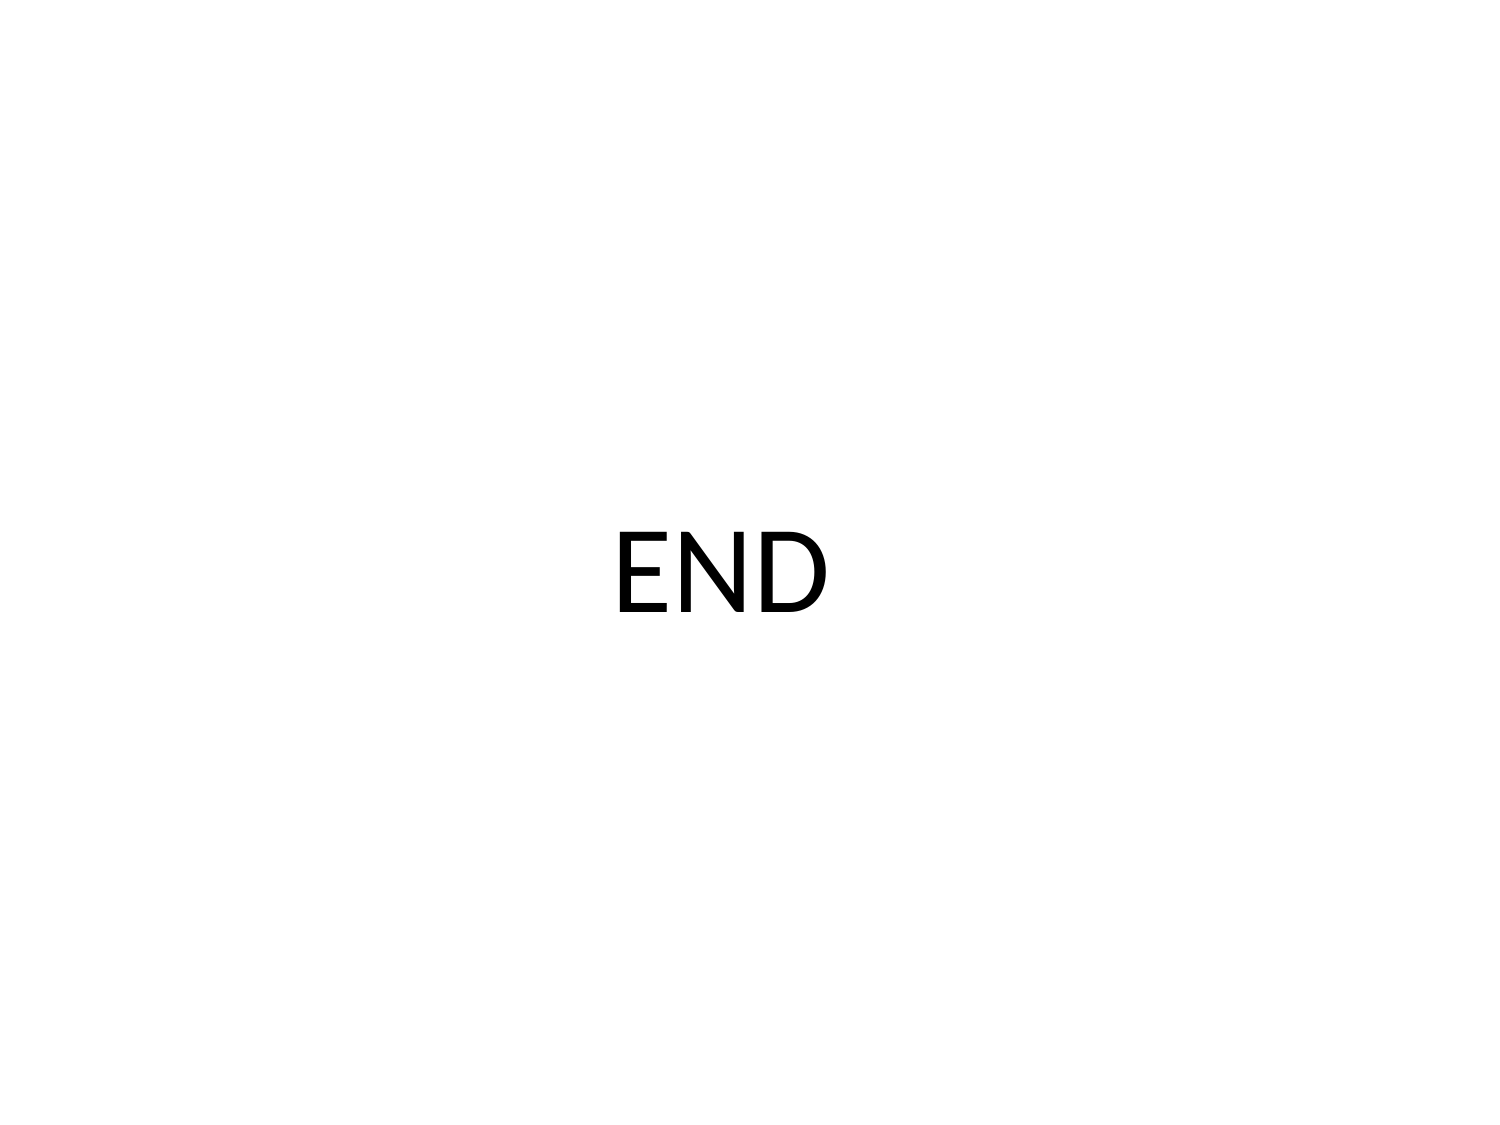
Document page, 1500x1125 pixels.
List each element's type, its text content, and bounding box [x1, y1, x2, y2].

list END [596, 479, 1425, 1005]
